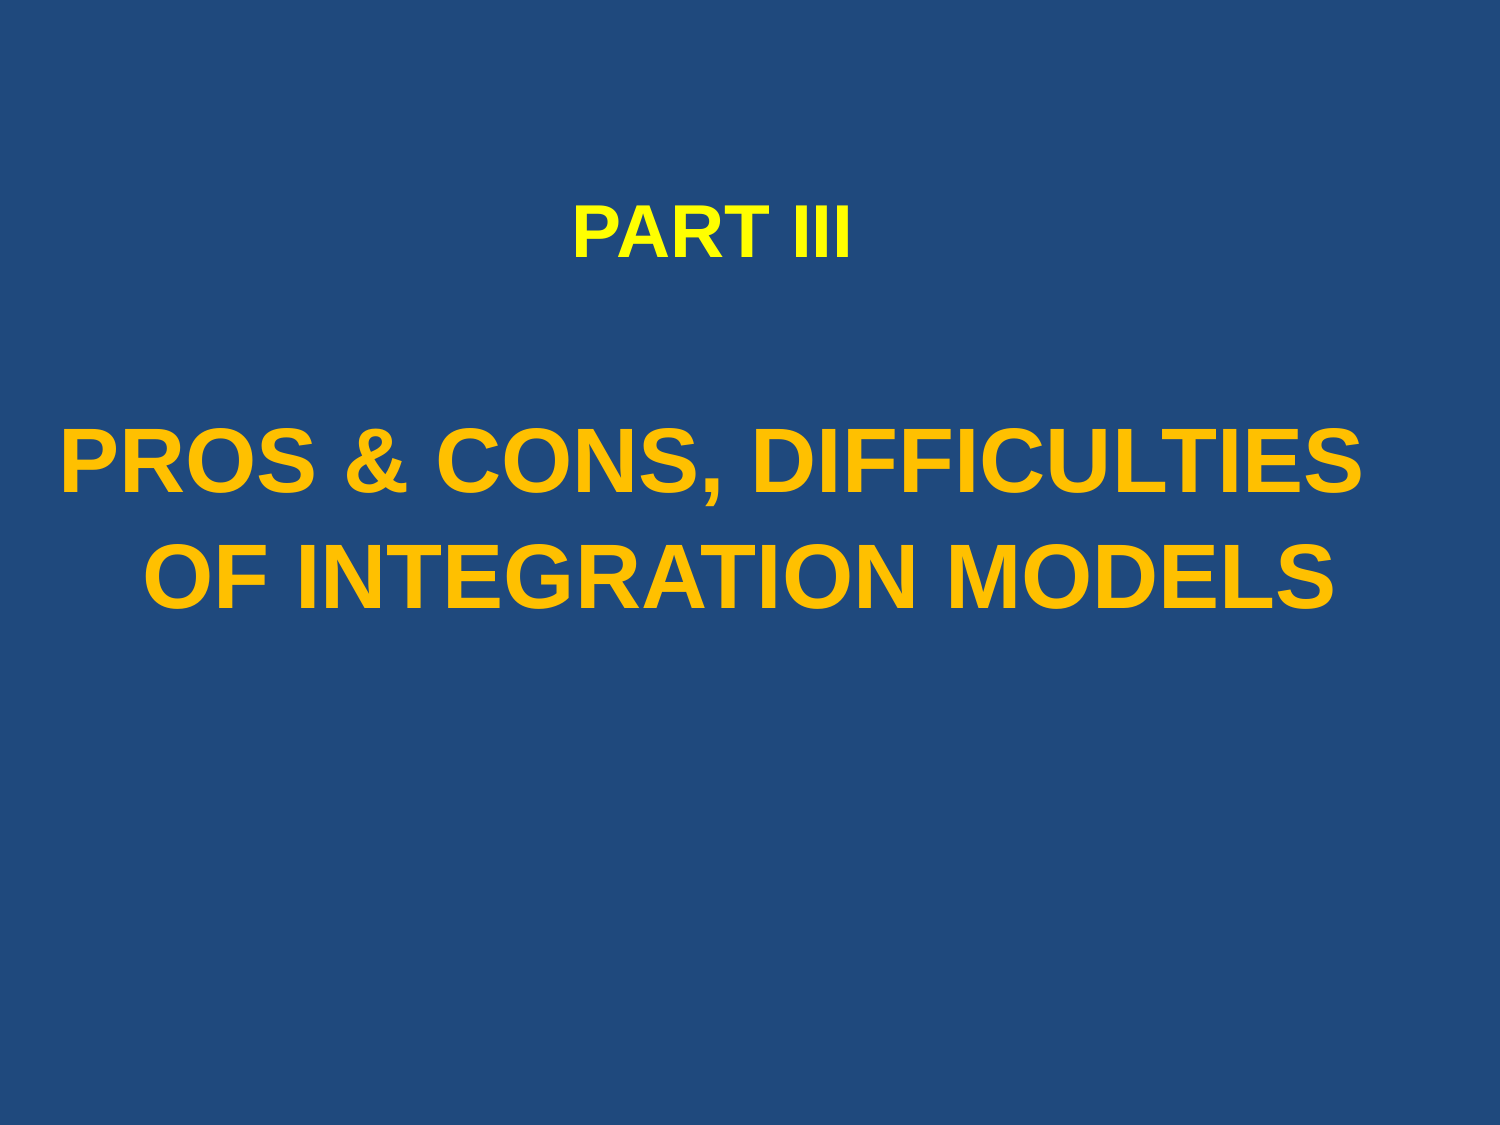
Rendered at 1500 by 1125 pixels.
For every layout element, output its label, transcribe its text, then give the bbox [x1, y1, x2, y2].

list PART III PROS & CONS, DIFFICULTIES OF INTEGRATION MODELS [0, 174, 1426, 763]
